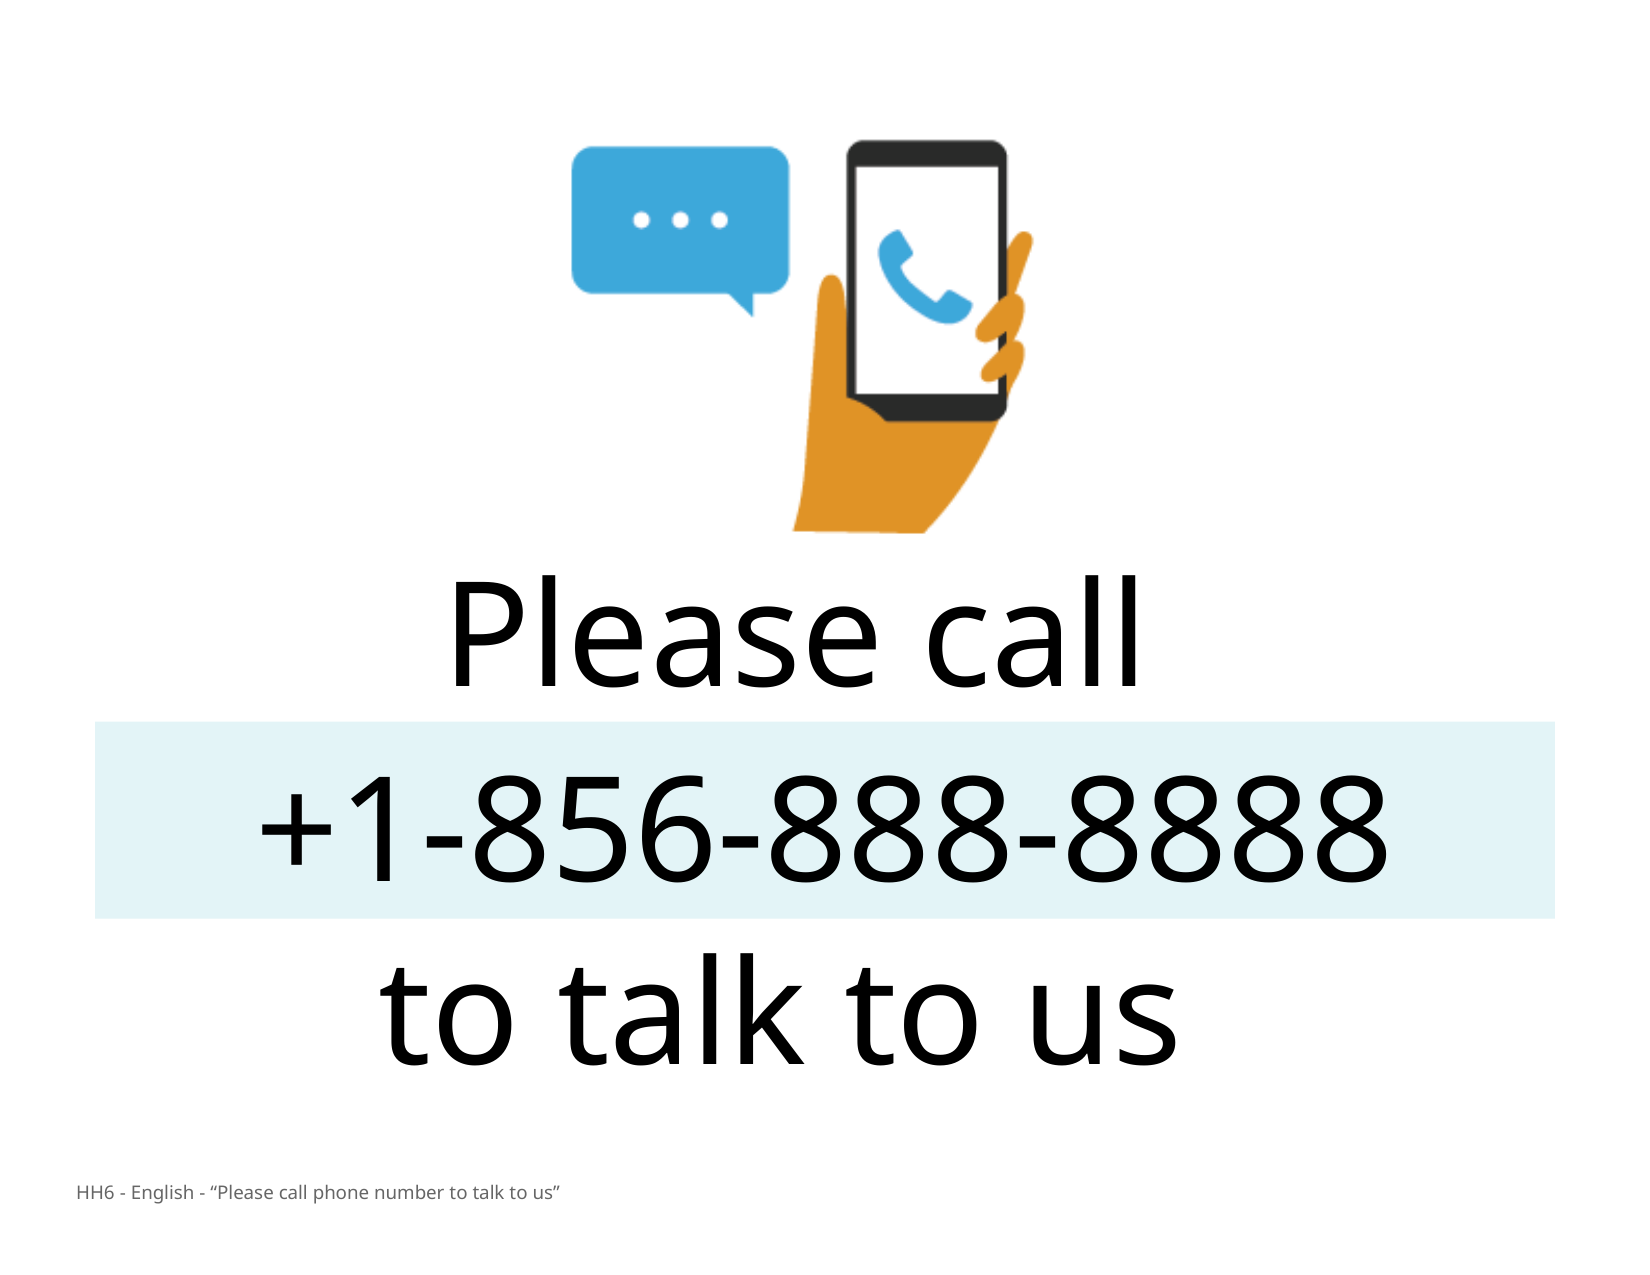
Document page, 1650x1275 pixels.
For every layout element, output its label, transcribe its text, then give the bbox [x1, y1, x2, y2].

picture [519, 94, 1111, 556]
text_box +1-856-888-8888 [113, 720, 1537, 919]
